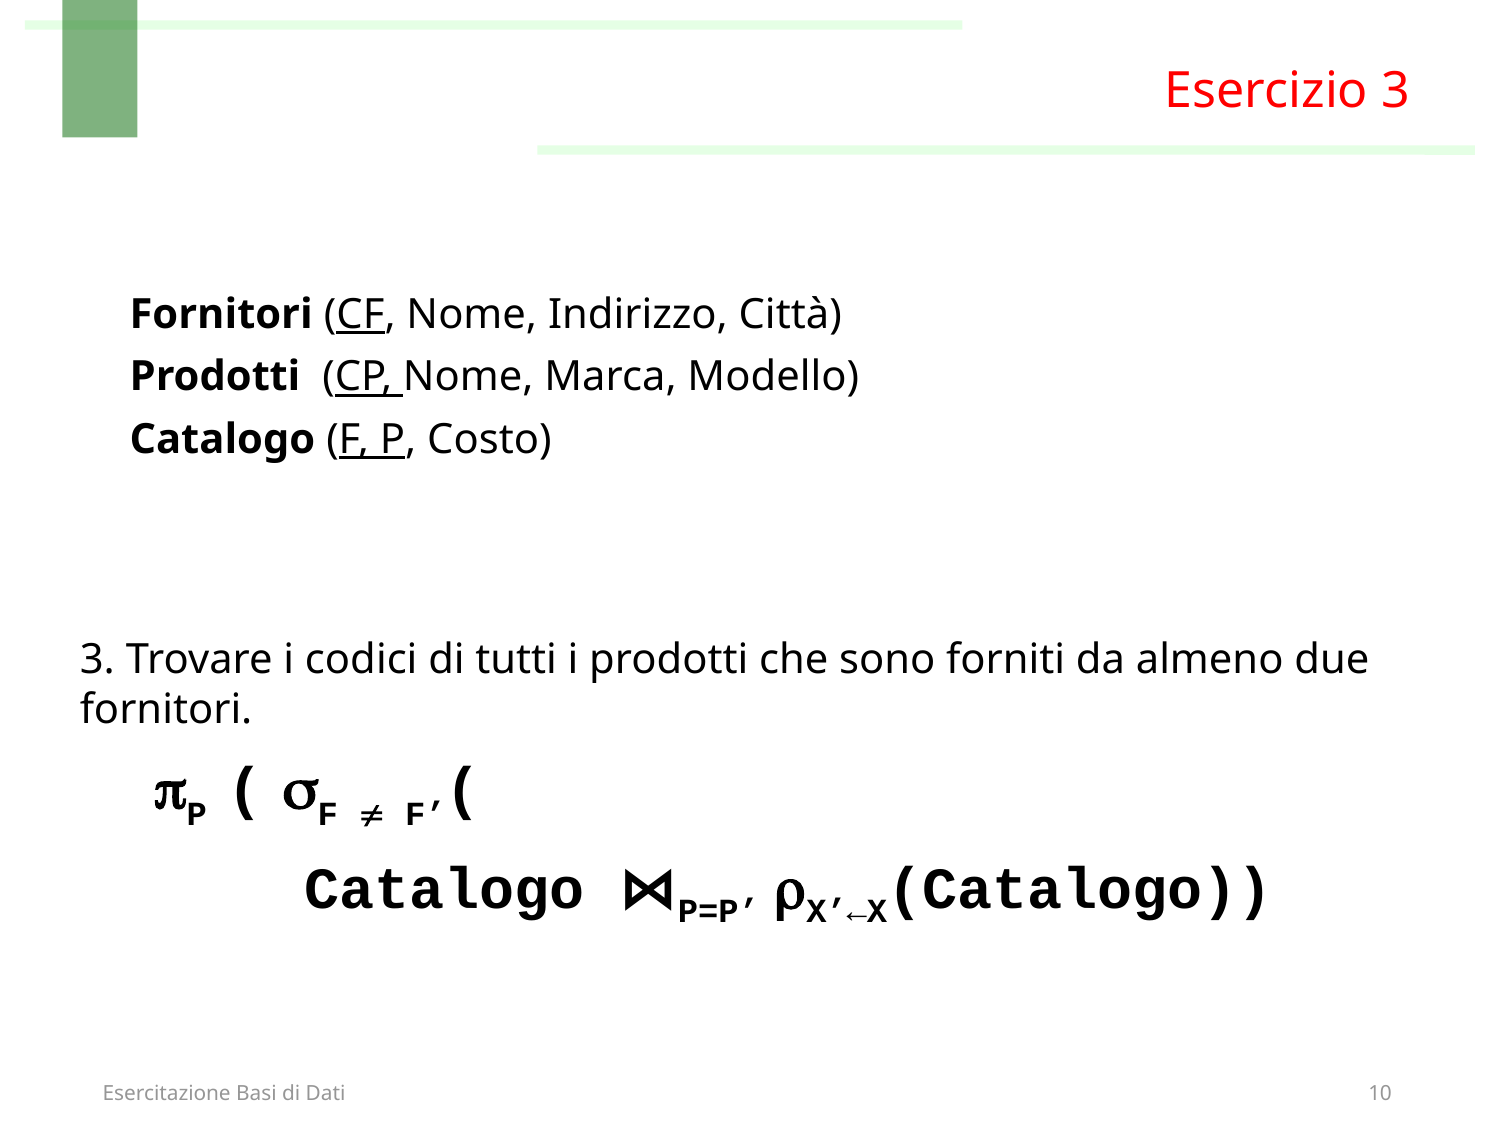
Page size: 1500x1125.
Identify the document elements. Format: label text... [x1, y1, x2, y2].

title Esercizio 3 [174, 37, 1425, 138]
text_box 3. Trovare i codici di tutti i prodotti che sono forniti da almeno due fornitori. P ( F  F’( Catalogo ⋈P=P’ X’←X(Catalogo)) [64, 502, 1440, 904]
text_box Fornitori (CF, Nome, Indirizzo, Città) Prodotti (CP, Nome, Marca, Modello) Catalogo (F, P, Costo) [46, 278, 1459, 502]
